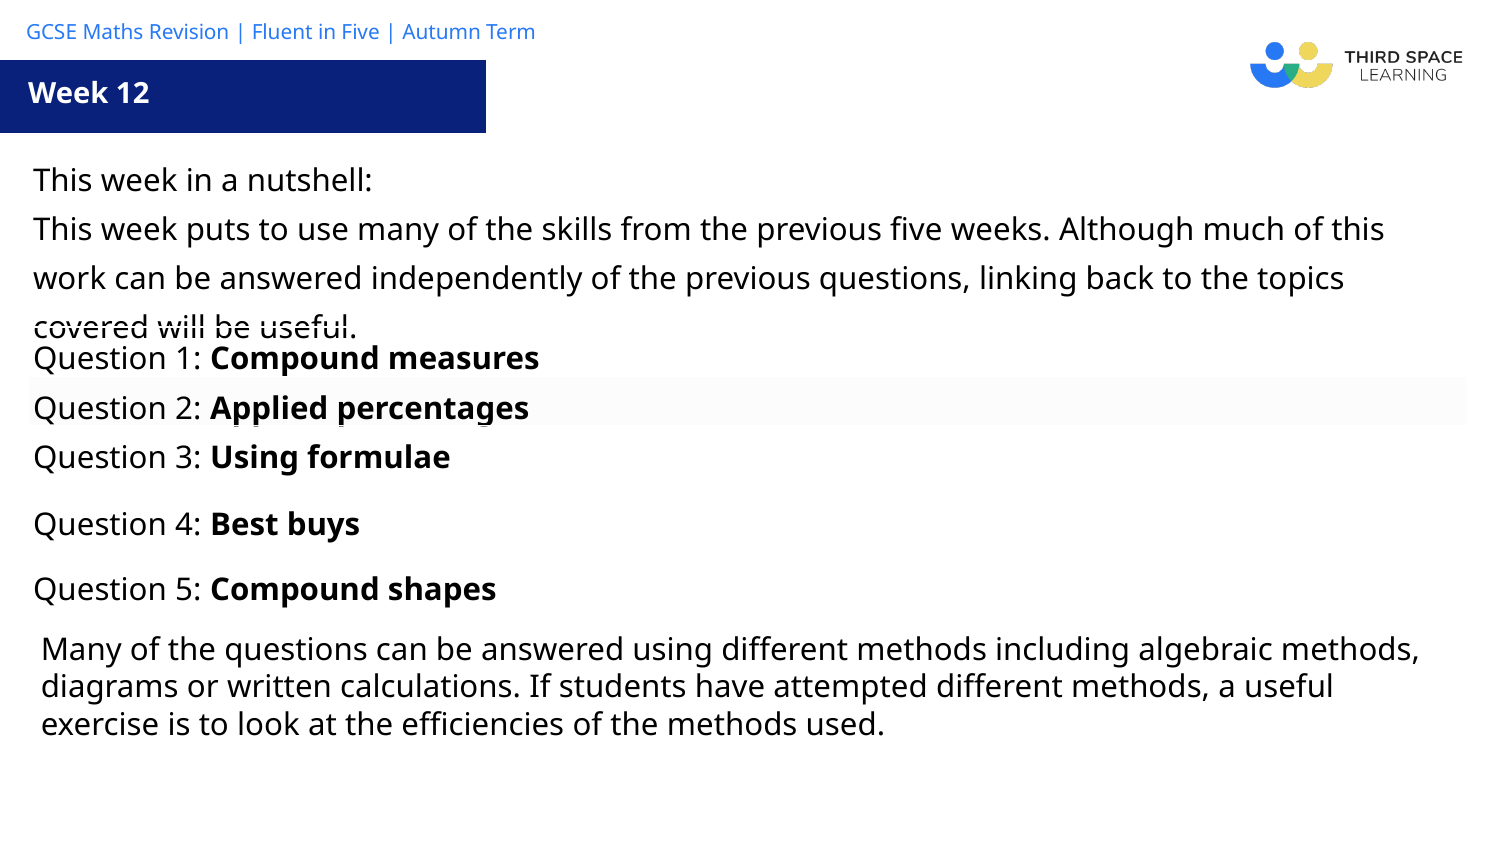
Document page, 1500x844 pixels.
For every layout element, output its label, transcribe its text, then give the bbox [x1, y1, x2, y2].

table_header This week in a nutshell: This week puts to use many of the skills from the previous five weeks. Although much of this work can be answered independently of the previous questions, linking back to the topics covered will be useful. [29, 149, 1466, 326]
table_cell Question 1: Compound measures [29, 328, 1466, 376]
table_cell Question 3: Using formulae [29, 426, 1466, 480]
picture [1250, 33, 1465, 99]
table_cell Question 2: Applied percentages [29, 377, 1466, 425]
table_cell Question 5: Compound shapes [29, 548, 1466, 612]
table_cell Question 4: Best buys [29, 481, 1466, 547]
text_box Week 12 [13, 59, 383, 125]
text_box Many of the questions can be answered using different methods including algebraic methods, diagrams or written calculations. If students have attempted different methods, a useful exercise is to look at the efficiencies of the methods used. [25, 613, 1475, 757]
